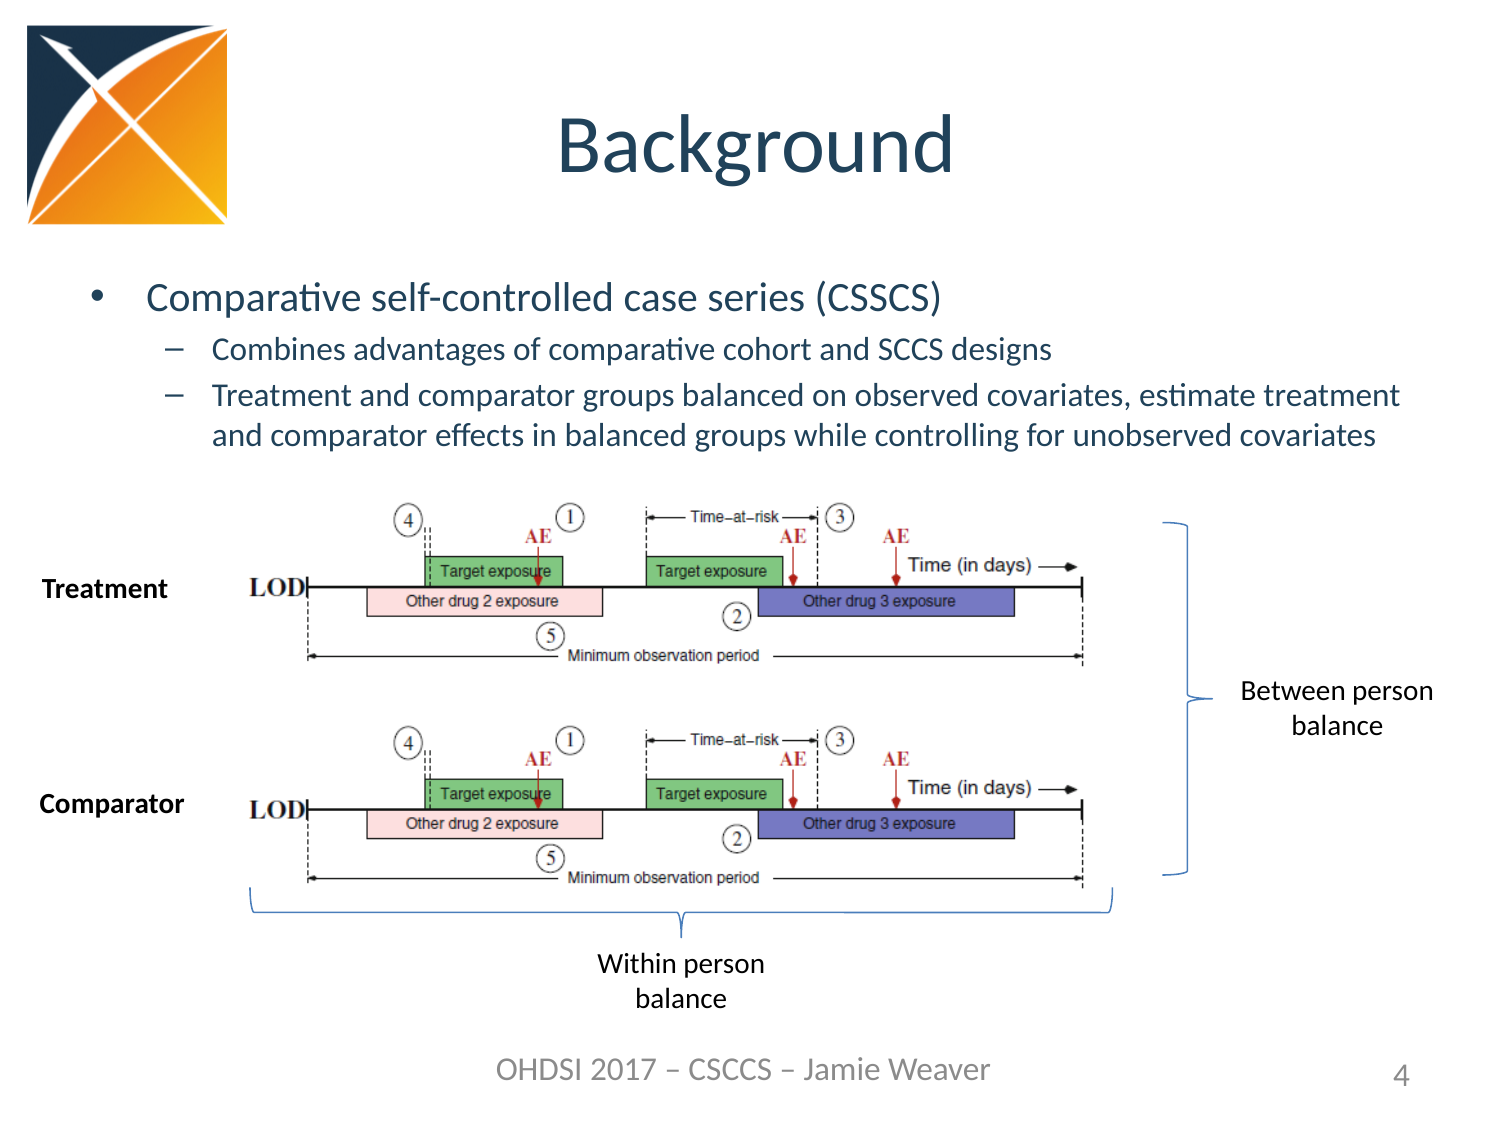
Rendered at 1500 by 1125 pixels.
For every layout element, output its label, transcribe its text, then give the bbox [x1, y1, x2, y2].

text_box Comparator [24, 776, 219, 827]
title Background [237, 45, 1275, 233]
picture [224, 722, 1113, 901]
slide_number 4 [1074, 1042, 1425, 1103]
text_box [251, 907, 1112, 936]
picture [224, 499, 1113, 678]
text_box Between person balance [1224, 664, 1450, 749]
picture [26, 24, 227, 225]
text_box Treatment [27, 562, 189, 613]
list Comparative self-controlled case series (CSSCS) Combines advantages of comparative cohort and SCCS designs Treatment and comparator groups balanced on observed covariates, estimate treatment and comparator effects in balanced groups while controlling for unobserved covariates [75, 262, 1425, 488]
text_box [1162, 521, 1214, 876]
text_box Within person balance [568, 936, 794, 1022]
footer OHDSI 2017 – CSCCS – Jamie Weaver [474, 1037, 1013, 1098]
